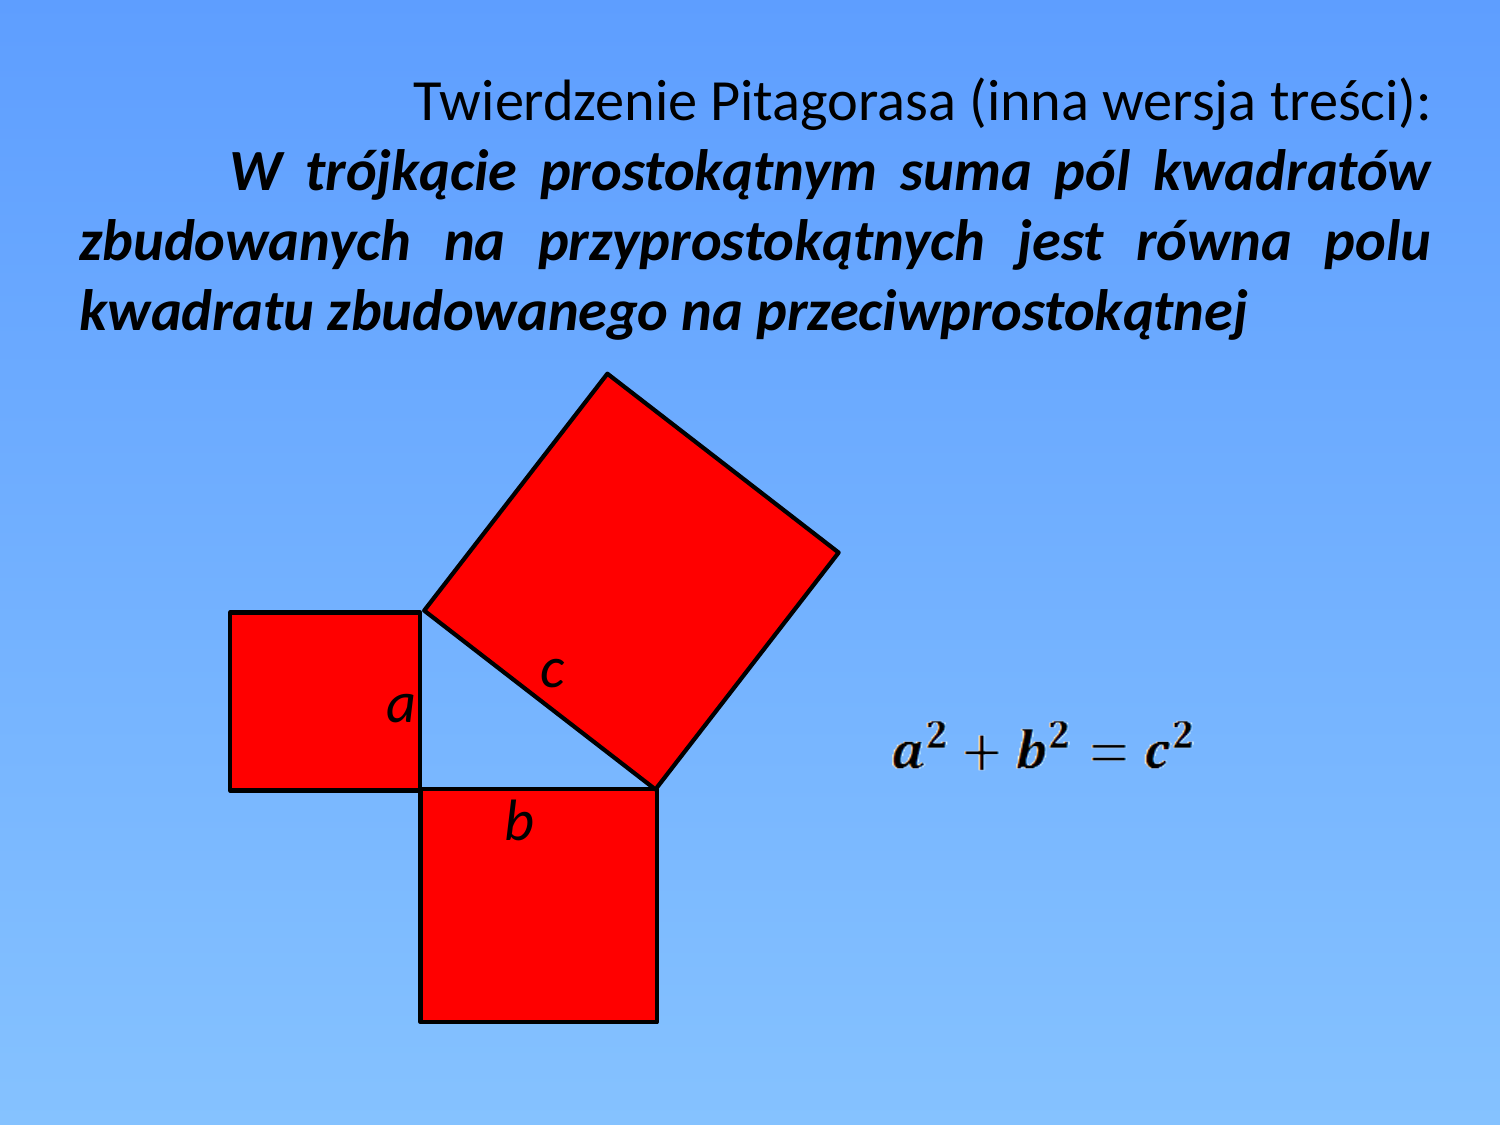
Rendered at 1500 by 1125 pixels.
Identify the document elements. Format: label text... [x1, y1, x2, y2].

text_box [418, 787, 659, 1024]
text_box c [525, 621, 620, 707]
picture [891, 715, 1197, 792]
text_box Twierdzenie Pitagorasa (inna wersja treści): W trójkącie prostokątnym suma pól kwadratów zbudowanych na przyprostokątnych jest równa polu kwadratu zbudowanego na przeciwprostokątnej [64, 54, 1447, 420]
text_box a [371, 656, 467, 742]
text_box [422, 420, 841, 792]
text_box b [490, 775, 585, 860]
text_box [228, 610, 422, 793]
